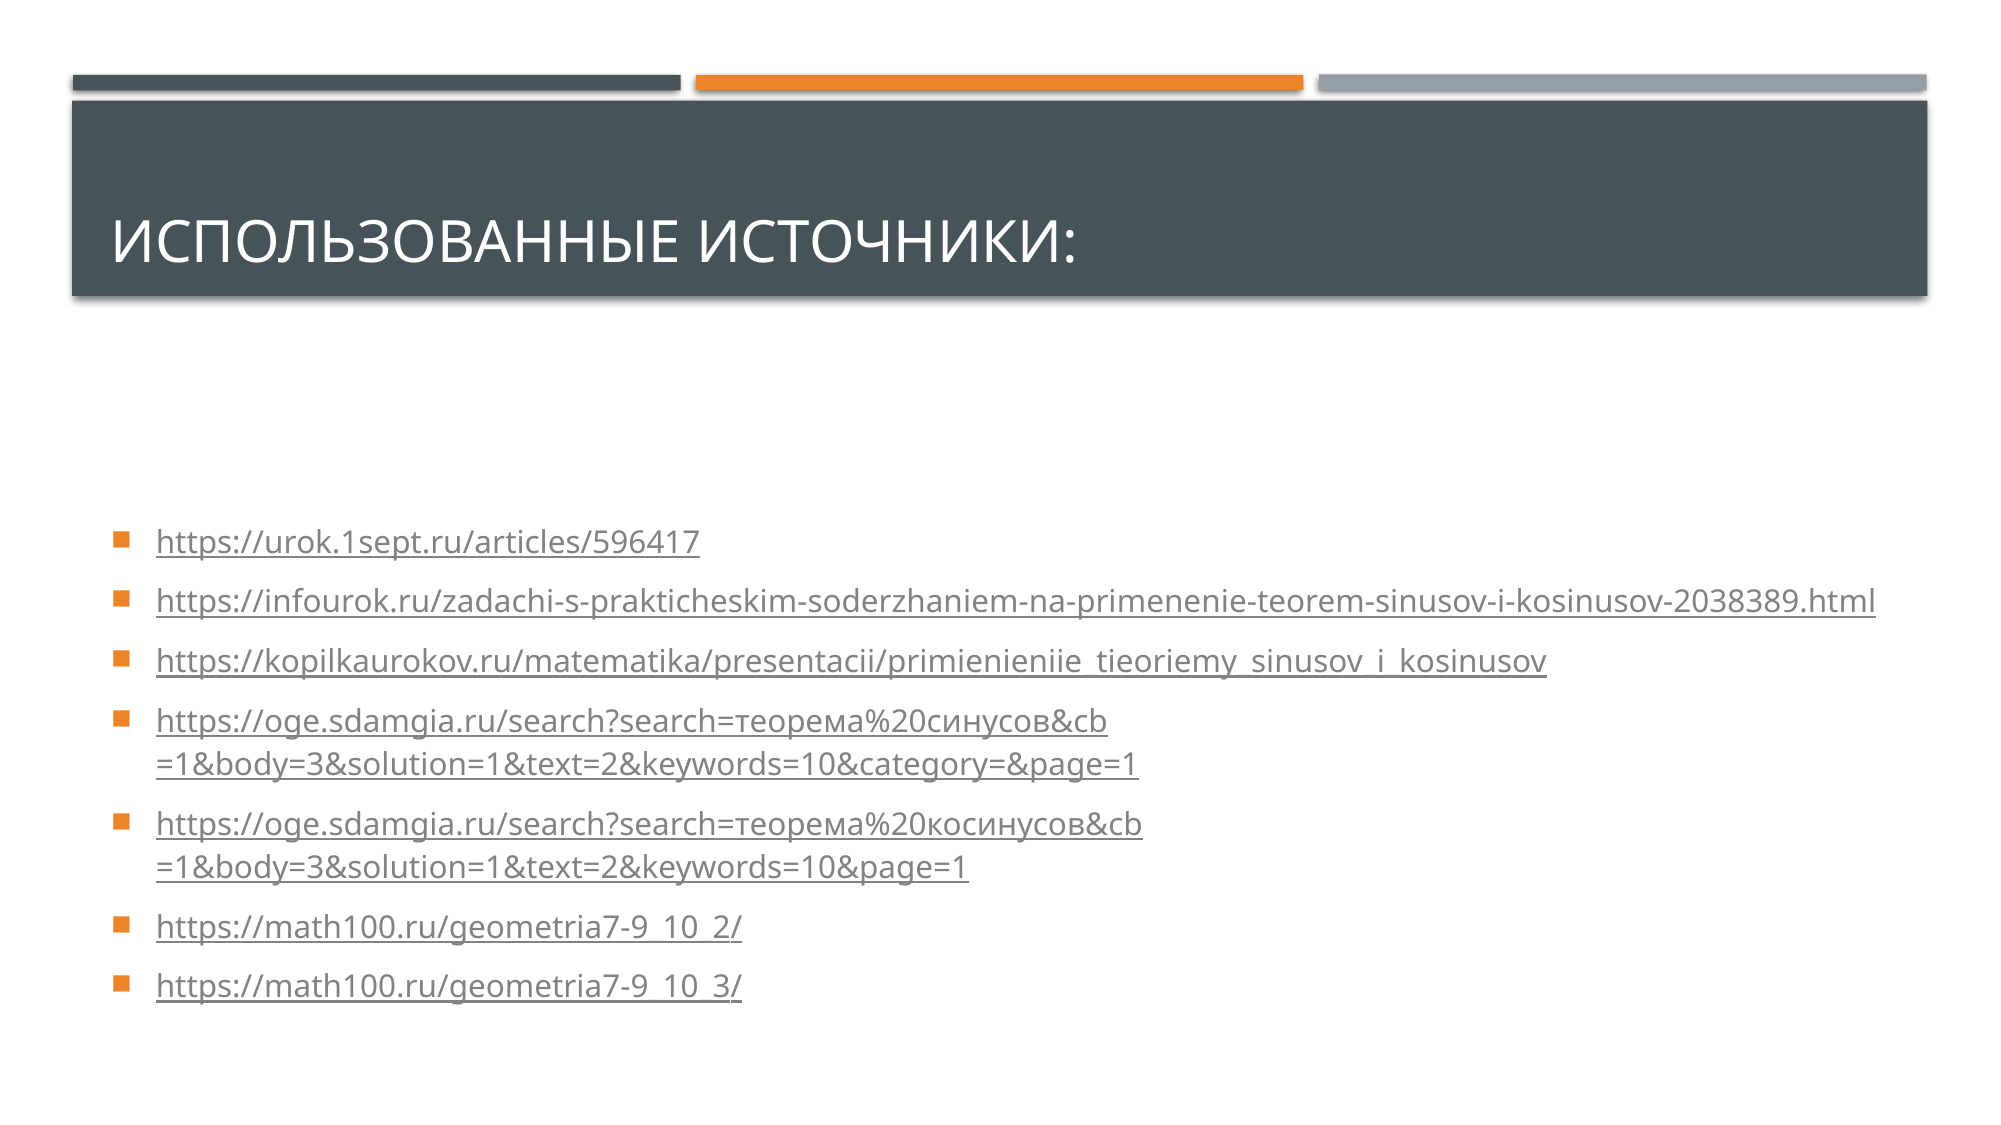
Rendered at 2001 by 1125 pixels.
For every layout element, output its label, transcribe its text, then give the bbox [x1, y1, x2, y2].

title Использованные источники: [95, 115, 1905, 282]
list https://urok.1sept.ru/articles/596417 https://infourok.ru/zadachi-s-prakticheskim-soderzhaniem-na-primenenie-teorem-sinusov-i-kosinusov-2038389.html https://kopilkaurokov.ru/matematika/presentacii/primienieniie_tieoriemy_sinusov_i_kosinusov https://oge.sdamgia.ru/search?search=теорема%20синусов&cb=1&body=3&solution=1&text=2&keywords=10&category=&page=1 https://oge.sdamgia.ru/search?search=теорема%20косинусов&cb=1&body=3&solution=1&text=2&keywords=10&page=1 https://math100.ru/geometria7-9_10_2/ https://math100.ru/geometria7-9_10_3/ [95, 350, 1905, 1023]
